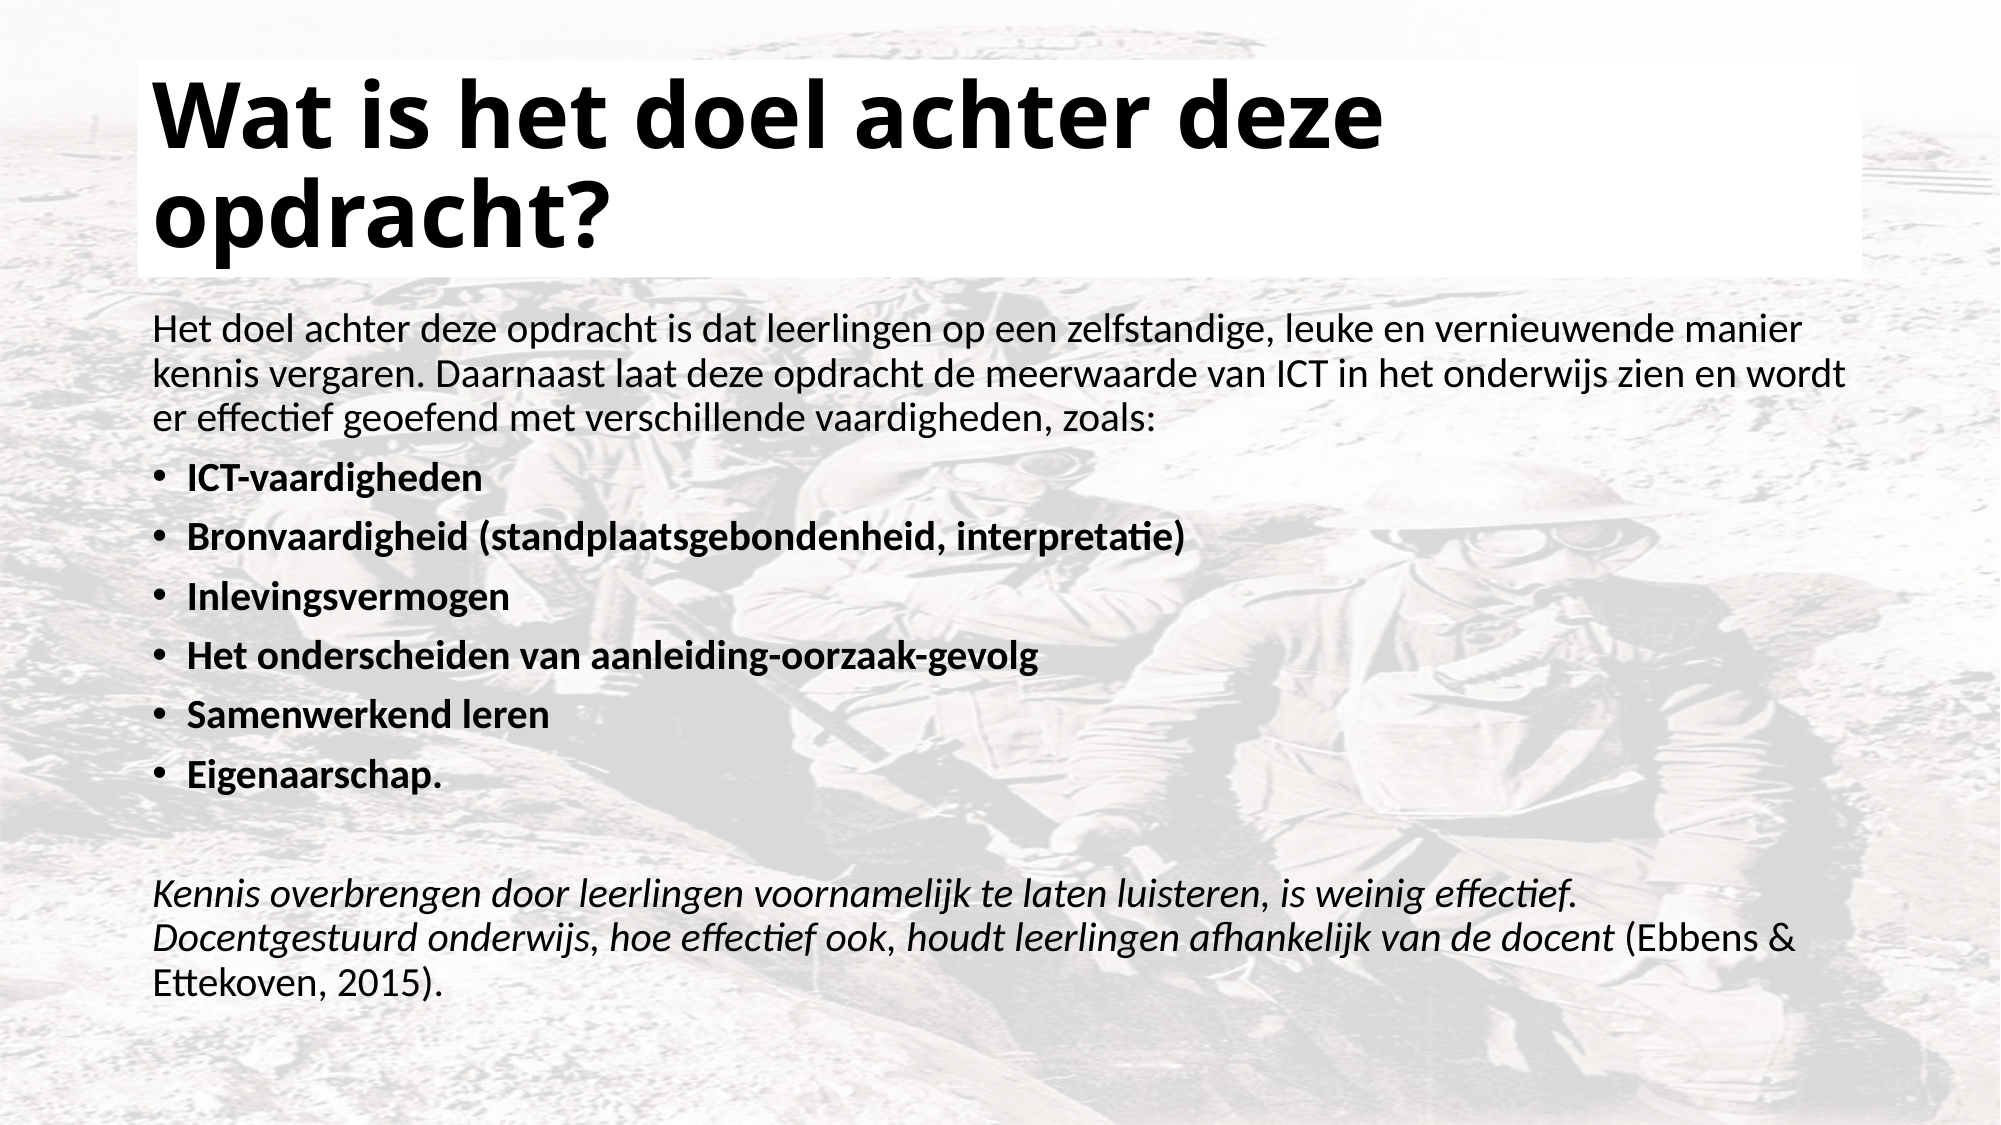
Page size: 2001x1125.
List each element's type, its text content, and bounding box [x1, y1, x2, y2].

list Het doel achter deze opdracht is dat leerlingen op een zelfstandige, leuke en vernieuwende manier kennis vergaren. Daarnaast laat deze opdracht de meerwaarde van ICT in het onderwijs zien en wordt er effectief geoefend met verschillende vaardigheden, zoals: ICT-vaardigheden Bronvaardigheid (standplaatsgebondenheid, interpretatie) Inlevingsvermogen Het onderscheiden van aanleiding-oorzaak-gevolg Samenwerkend leren Eigenaarschap. Kennis overbrengen door leerlingen voornamelijk te laten luisteren, is weinig effectief. Docentgestuurd onderwijs, hoe effectief ook, houdt leerlingen afhankelijk van de docent (Ebbens & Ettekoven, 2015). [137, 299, 1863, 1014]
title Wat is het doel achter deze opdracht? [137, 59, 1863, 278]
